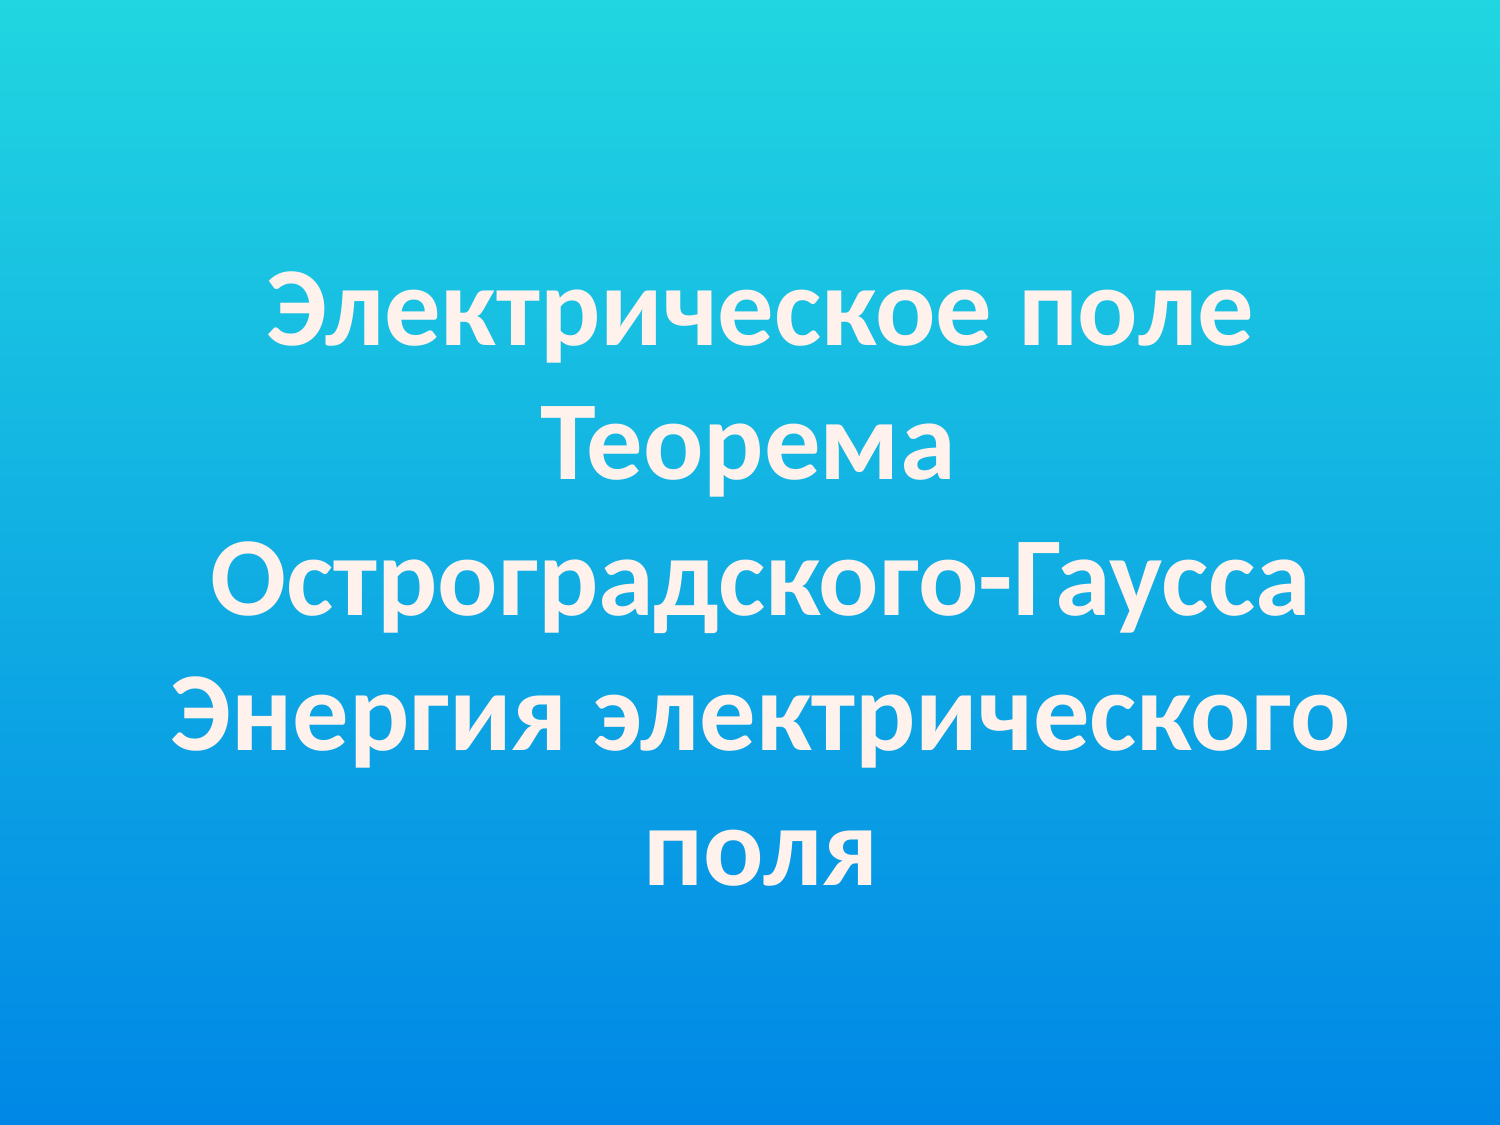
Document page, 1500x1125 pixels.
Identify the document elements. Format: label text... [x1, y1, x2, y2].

text_box Электрическое поле Теорема Остроградского-Гаусса Энергия электрического поля [155, 224, 1367, 915]
